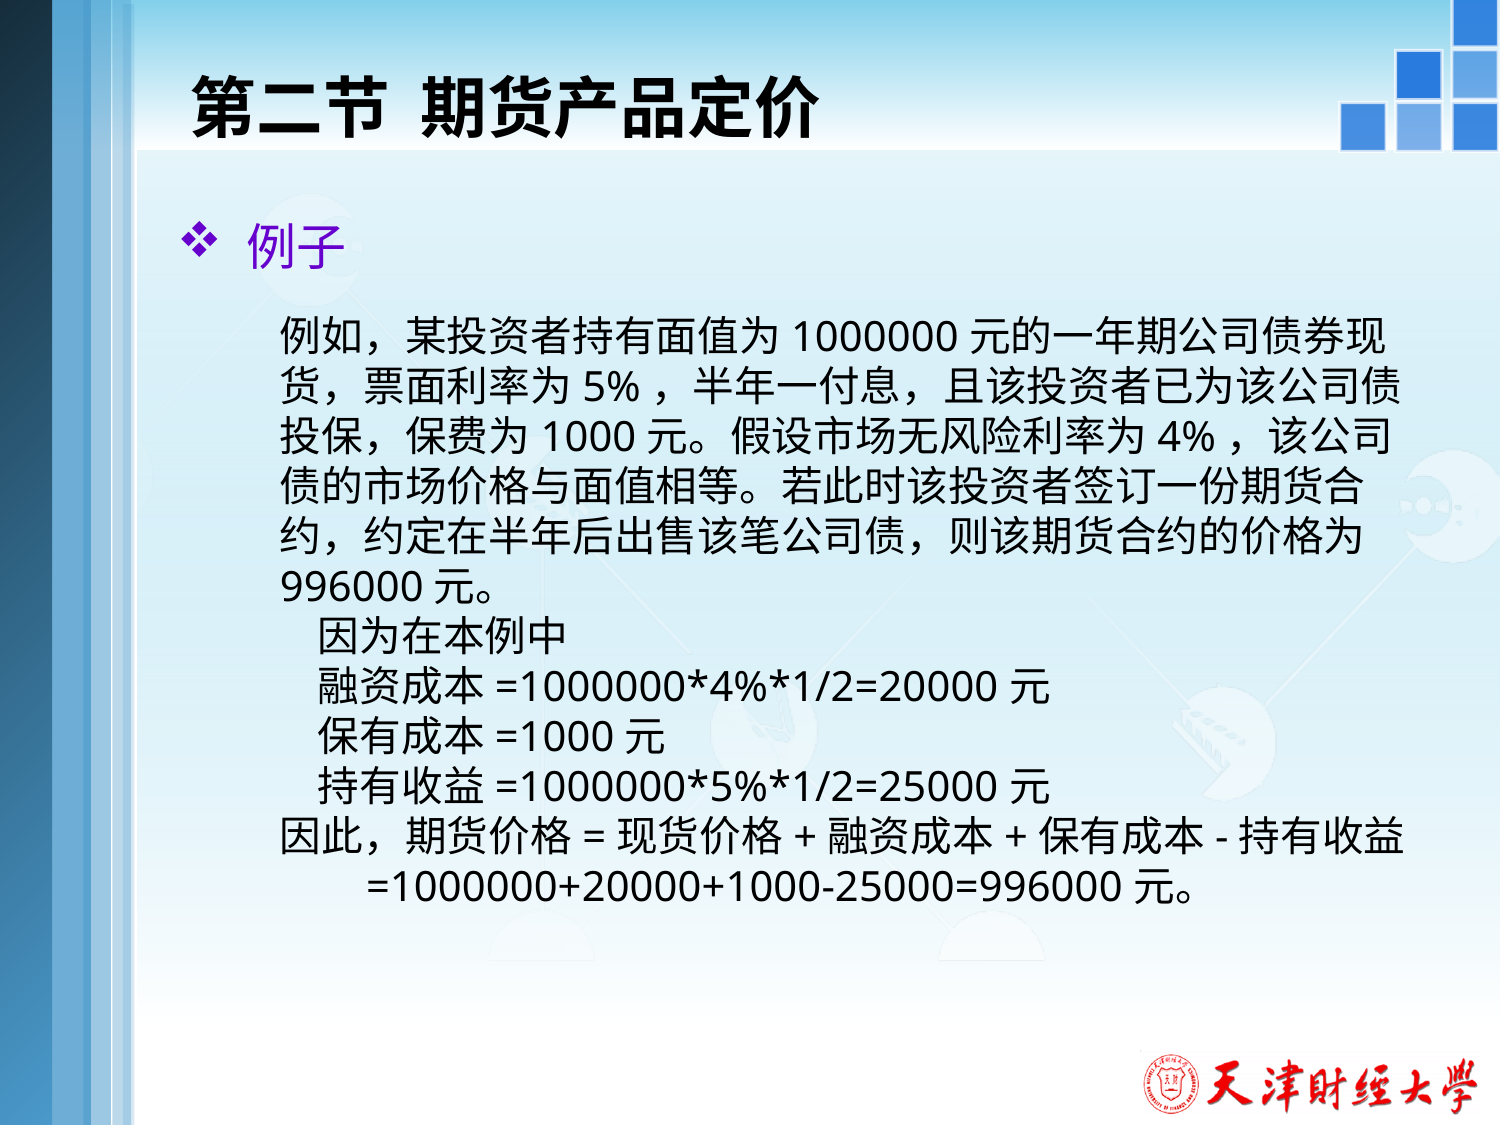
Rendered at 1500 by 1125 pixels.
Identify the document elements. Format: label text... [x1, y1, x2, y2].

picture [132, 150, 1500, 965]
text_box 例子 [162, 207, 1013, 283]
title 第二节 期货产品定价 [174, 75, 1175, 138]
text_box 例如，某投资者持有面值为1000000元的一年期公司债券现货，票面利率为5%，半年一付息，且该投资者已为该公司债投保，保费为1000元。假设市场无风险利率为4%，该公司债的市场价格与面值相等。若此时该投资者签订一份期货合约，约定在半年后出售该笔公司债，则该期货合约的价格为996000元。 因为在本例中 融资成本=1000000*4%*1/2=20000元 保有成本=1000元 持有收益=1000000*5%*1/2=25000元 因此，期货价格=现货价格+融资成本+保有成本-持有收益 =1000000+20000+1000-25000=996000元。 [265, 302, 1435, 968]
picture [1131, 1049, 1500, 1119]
